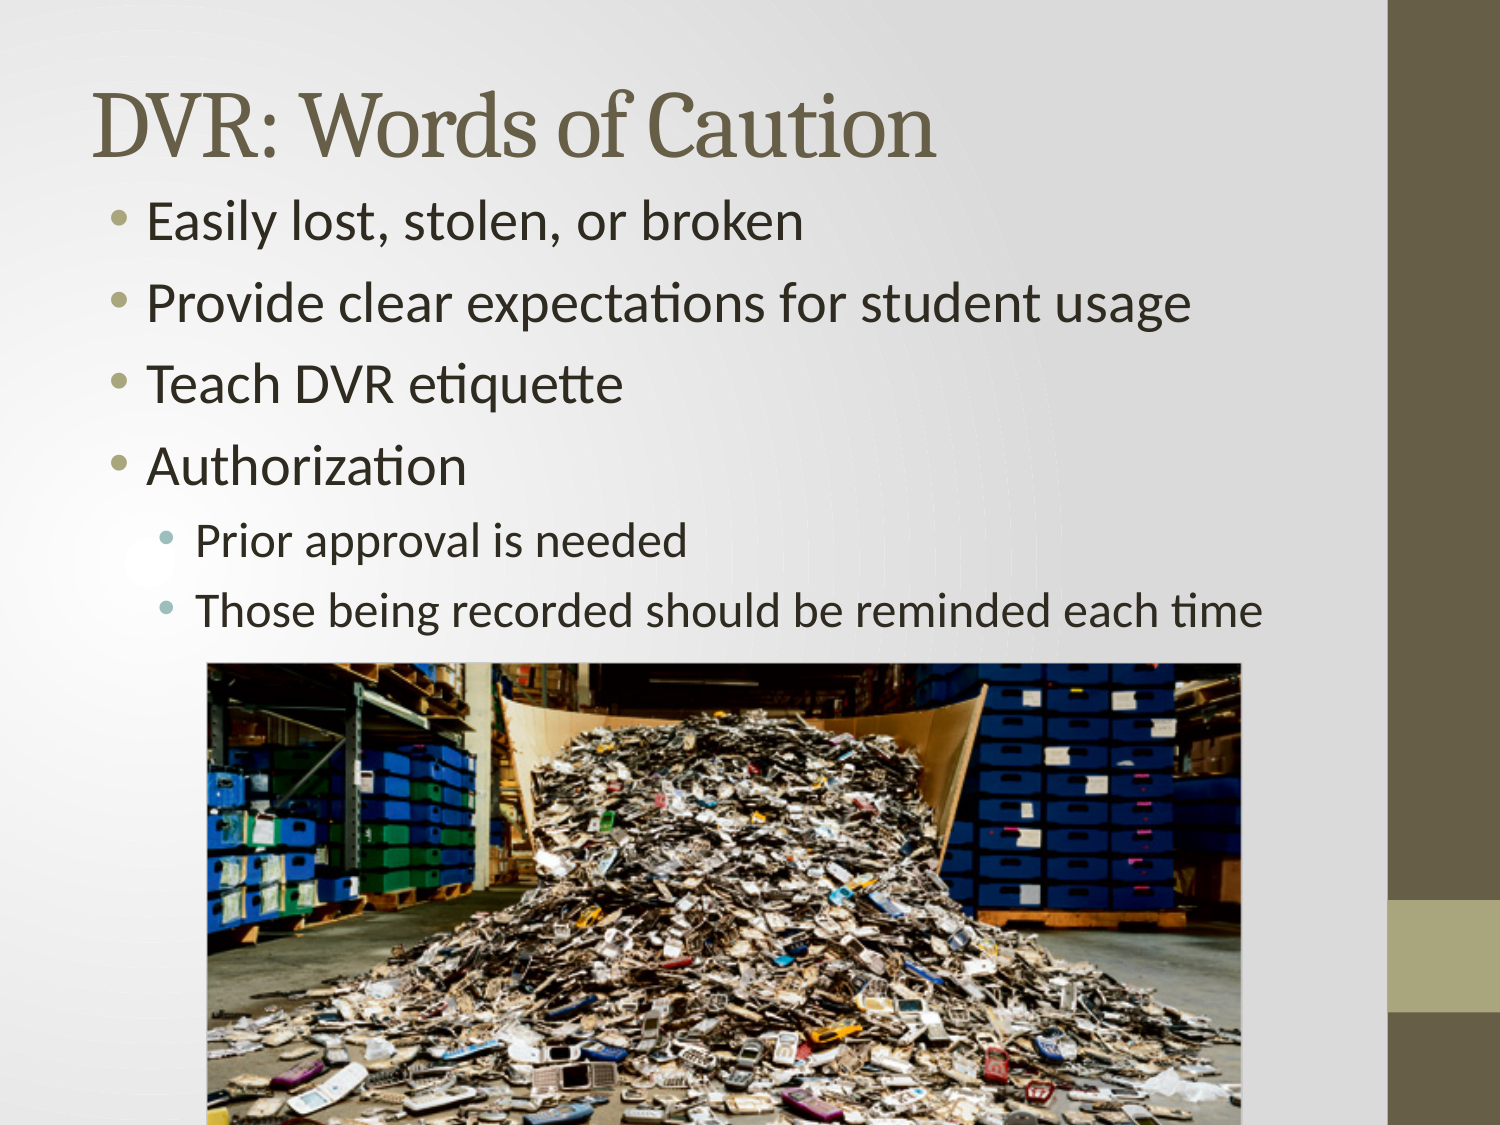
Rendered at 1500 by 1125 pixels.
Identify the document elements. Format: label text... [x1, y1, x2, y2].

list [205, 661, 1243, 1125]
list Easily lost, stolen, or broken Provide clear expectations for student usage Teach DVR etiquette Authorization Prior approval is needed Those being recorded should be reminded each time [75, 174, 1325, 673]
title DVR: Words of Caution [75, 24, 1325, 174]
